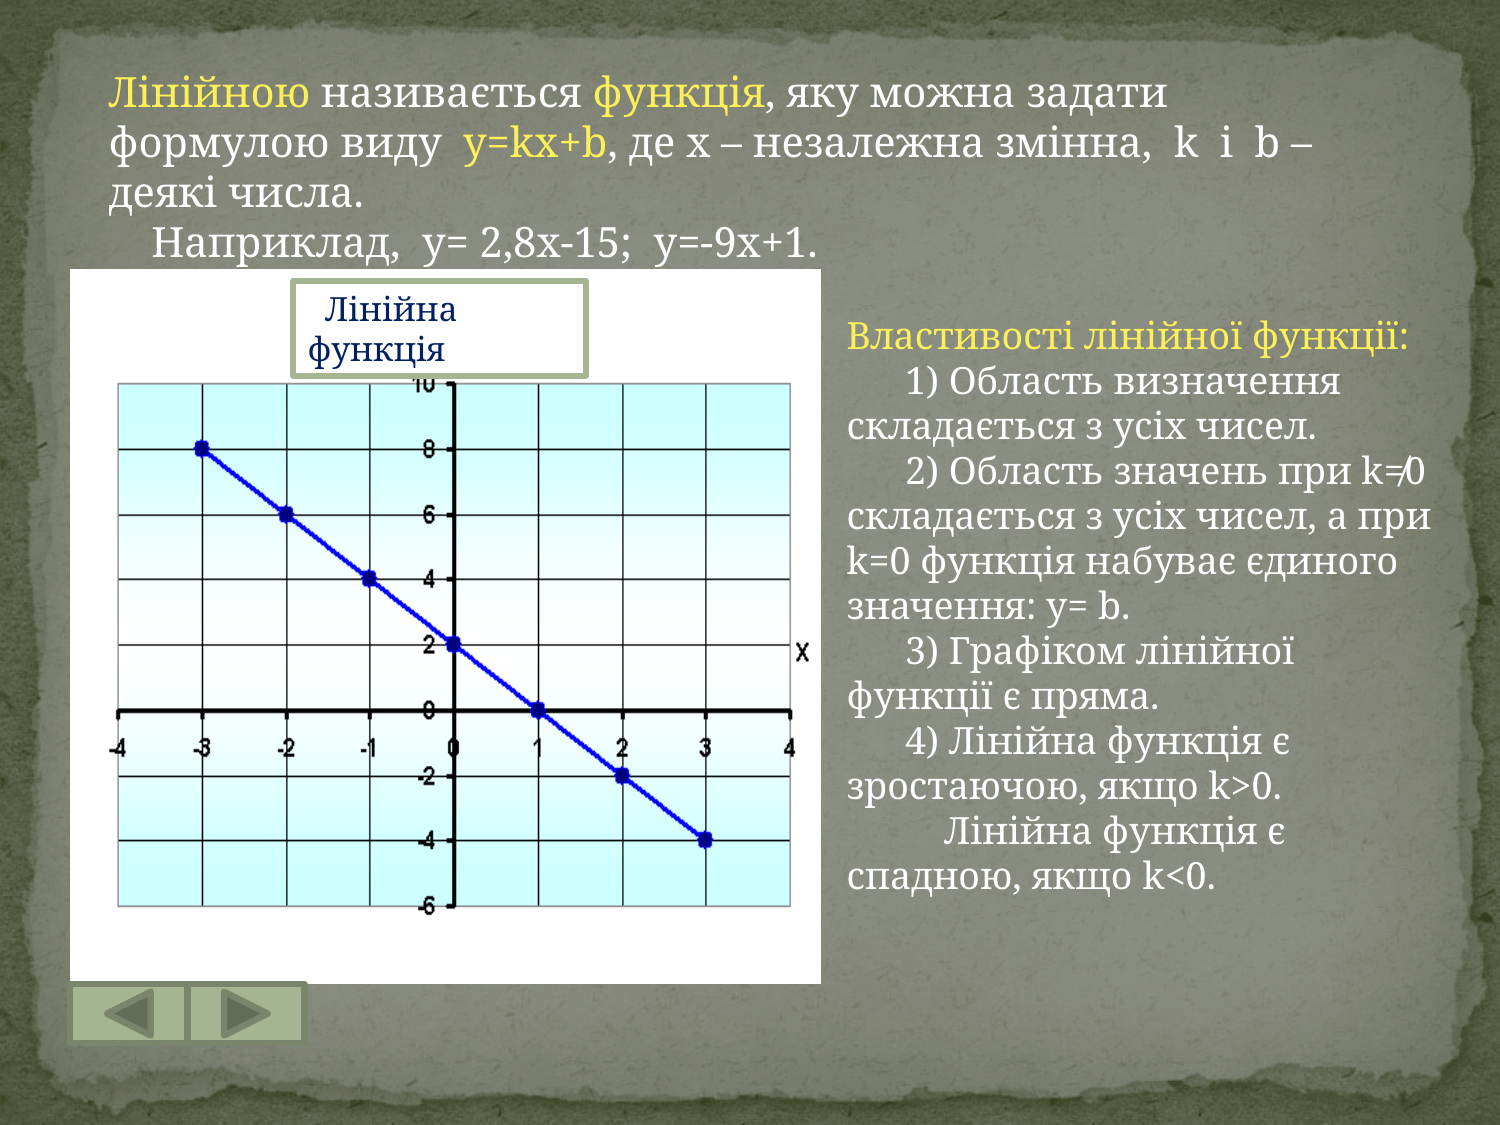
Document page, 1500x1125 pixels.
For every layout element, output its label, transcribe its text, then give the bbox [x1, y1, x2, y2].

text_box [67, 990, 185, 1046]
picture [70, 269, 821, 984]
text_box Властивості лінійної функції: 1) Область визначення складається з усіх чисел. 2) Область значень при k≠0 складається з усіх чисел, а при k=0 функція набуває єдиного значення: у= b. 3) Графіком лінійної функції є пряма. 4) Лінійна функція є зростаючою, якщо k>0. Лінійна функція є спадною, якщо k<0. [831, 304, 1465, 950]
text_box [184, 994, 308, 1046]
text_box Лінійною називається функція, яку можна задати формулою виду у=kx+b, де x – незалежна змінна, k і b – деякі числа. Наприклад, у= 2,8х-15; у=-9х+1. [93, 58, 1394, 274]
